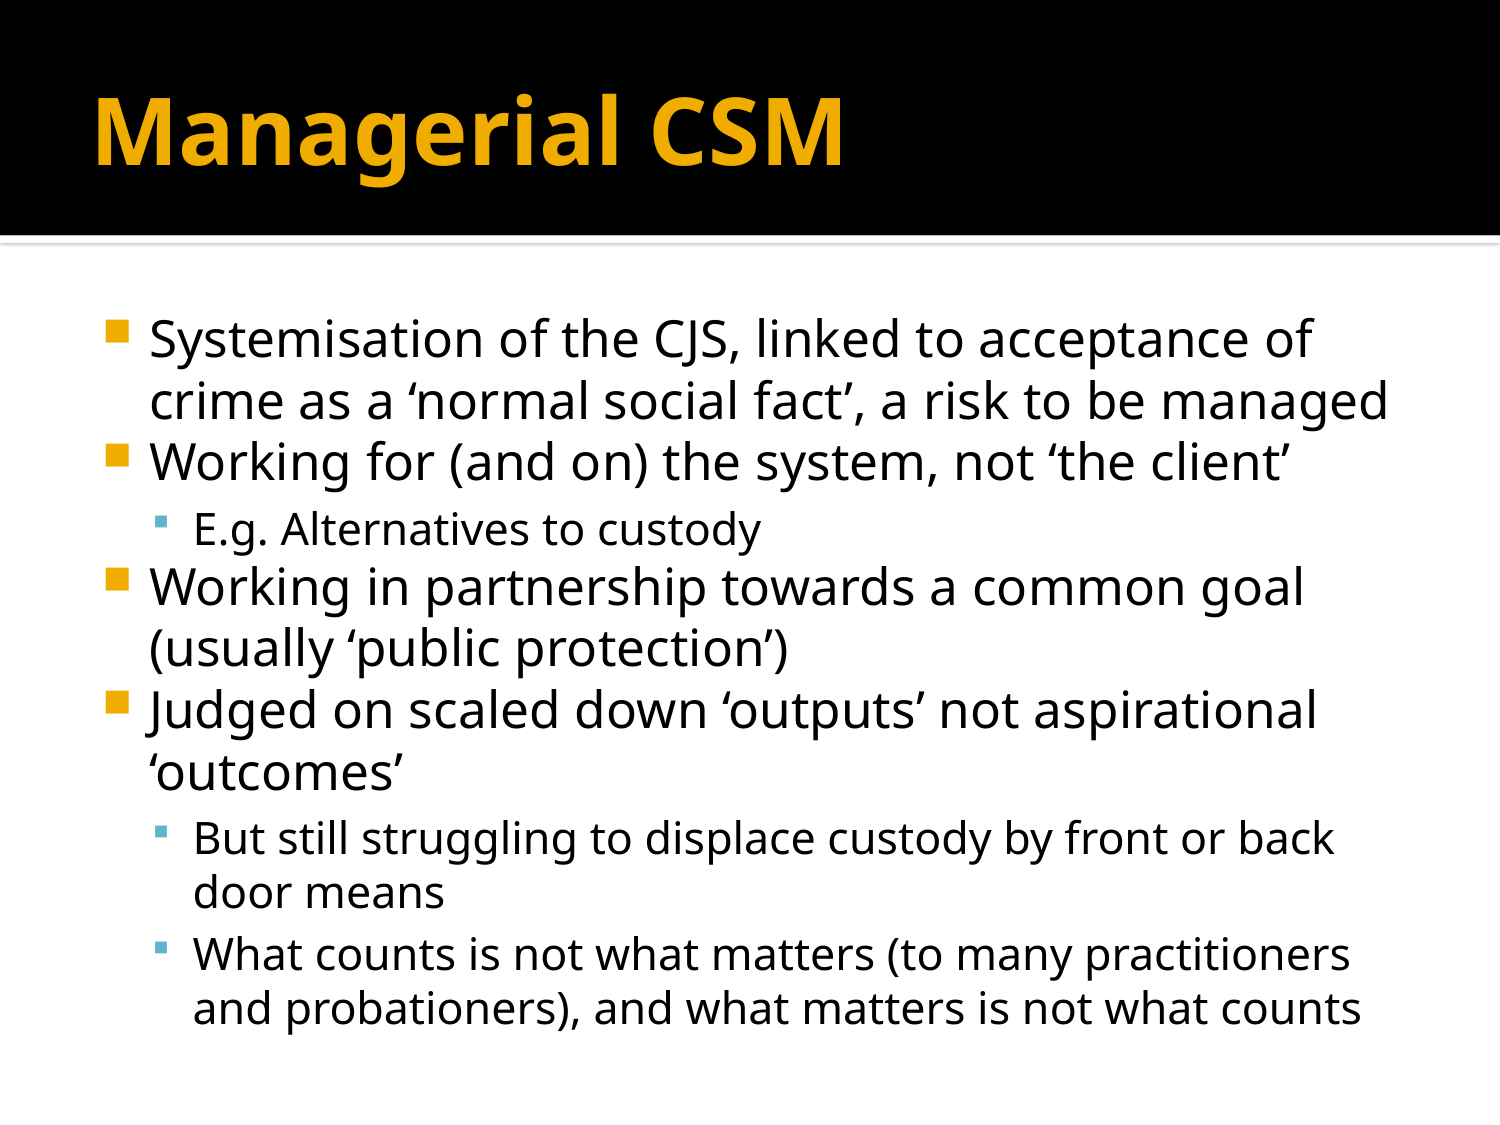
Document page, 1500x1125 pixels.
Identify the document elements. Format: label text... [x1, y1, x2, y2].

list Systemisation of the CJS, linked to acceptance of crime as a ‘normal social fact’, a risk to be managed Working for (and on) the system, not ‘the client’ E.g. Alternatives to custody Working in partnership towards a common goal (usually ‘public protection’) Judged on scaled down ‘outputs’ not aspirational ‘outcomes’ But still struggling to displace custody by front or back door means What counts is not what matters (to many practitioners and probationers), and what matters is not what counts [75, 291, 1425, 1050]
title Managerial CSM [75, 25, 1425, 231]
